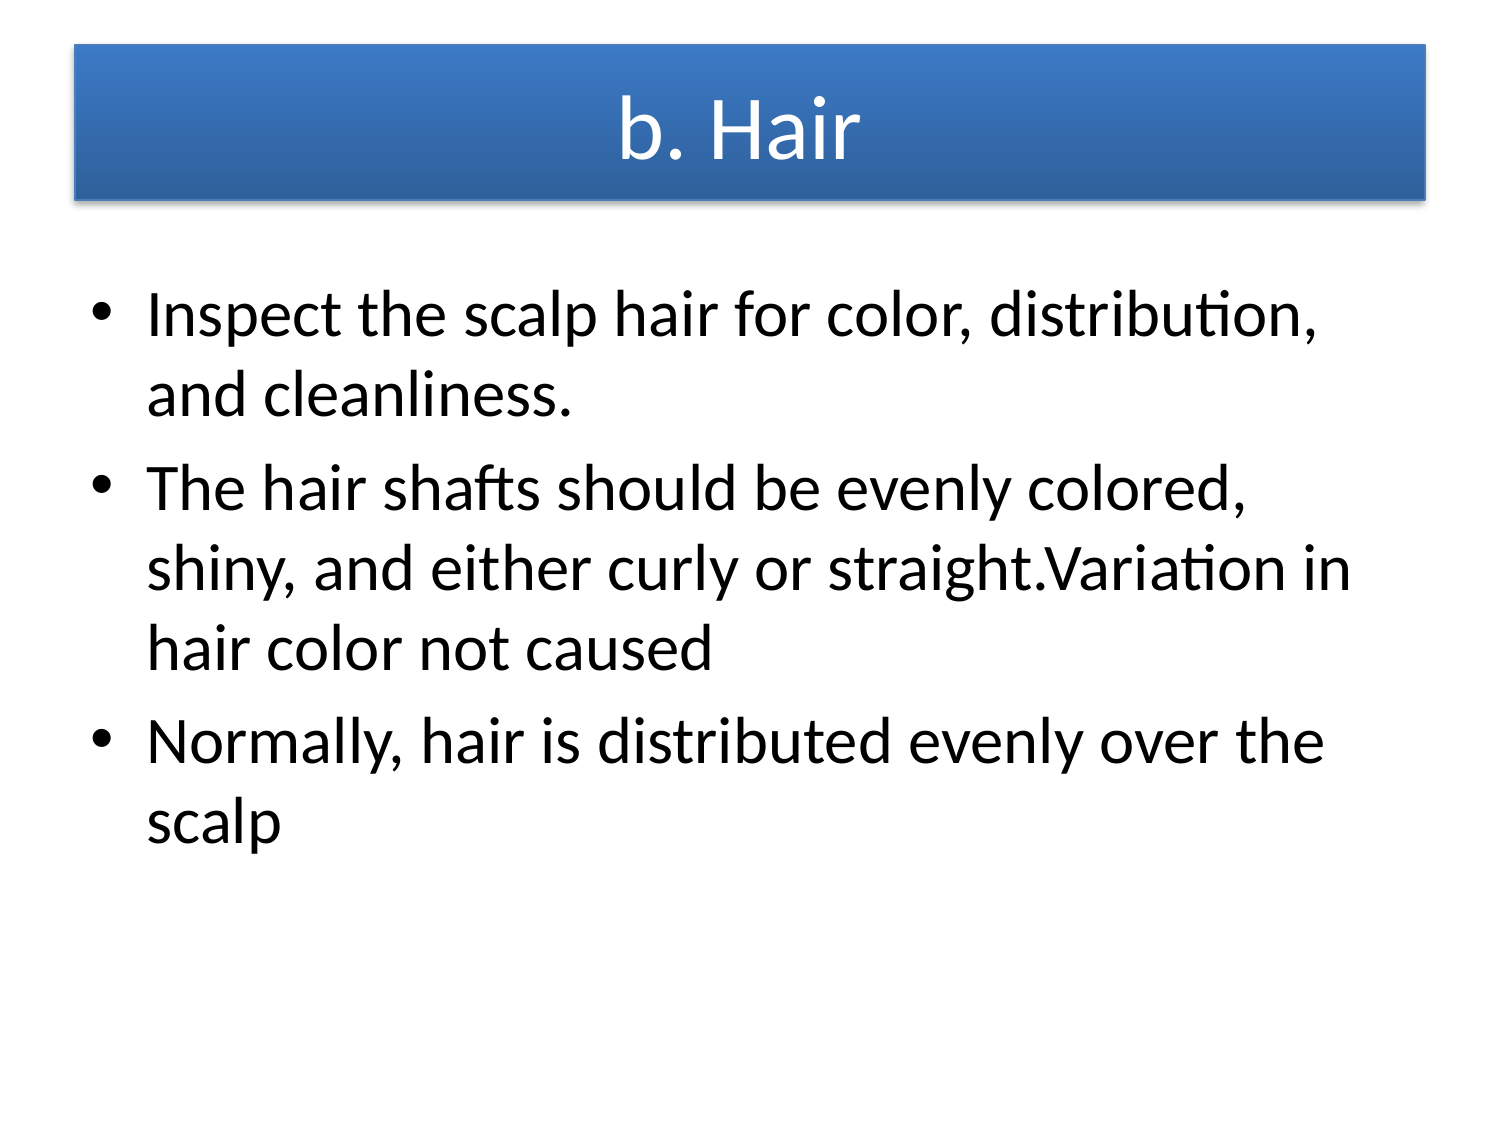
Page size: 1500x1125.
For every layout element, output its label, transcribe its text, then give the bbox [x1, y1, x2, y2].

list Inspect the scalp hair for color, distribution, and cleanliness. The hair shafts should be evenly colored, shiny, and either curly or straight.Variation in hair color not caused Normally, hair is distributed evenly over the scalp [75, 262, 1425, 1005]
title b. Hair [74, 44, 1426, 201]
